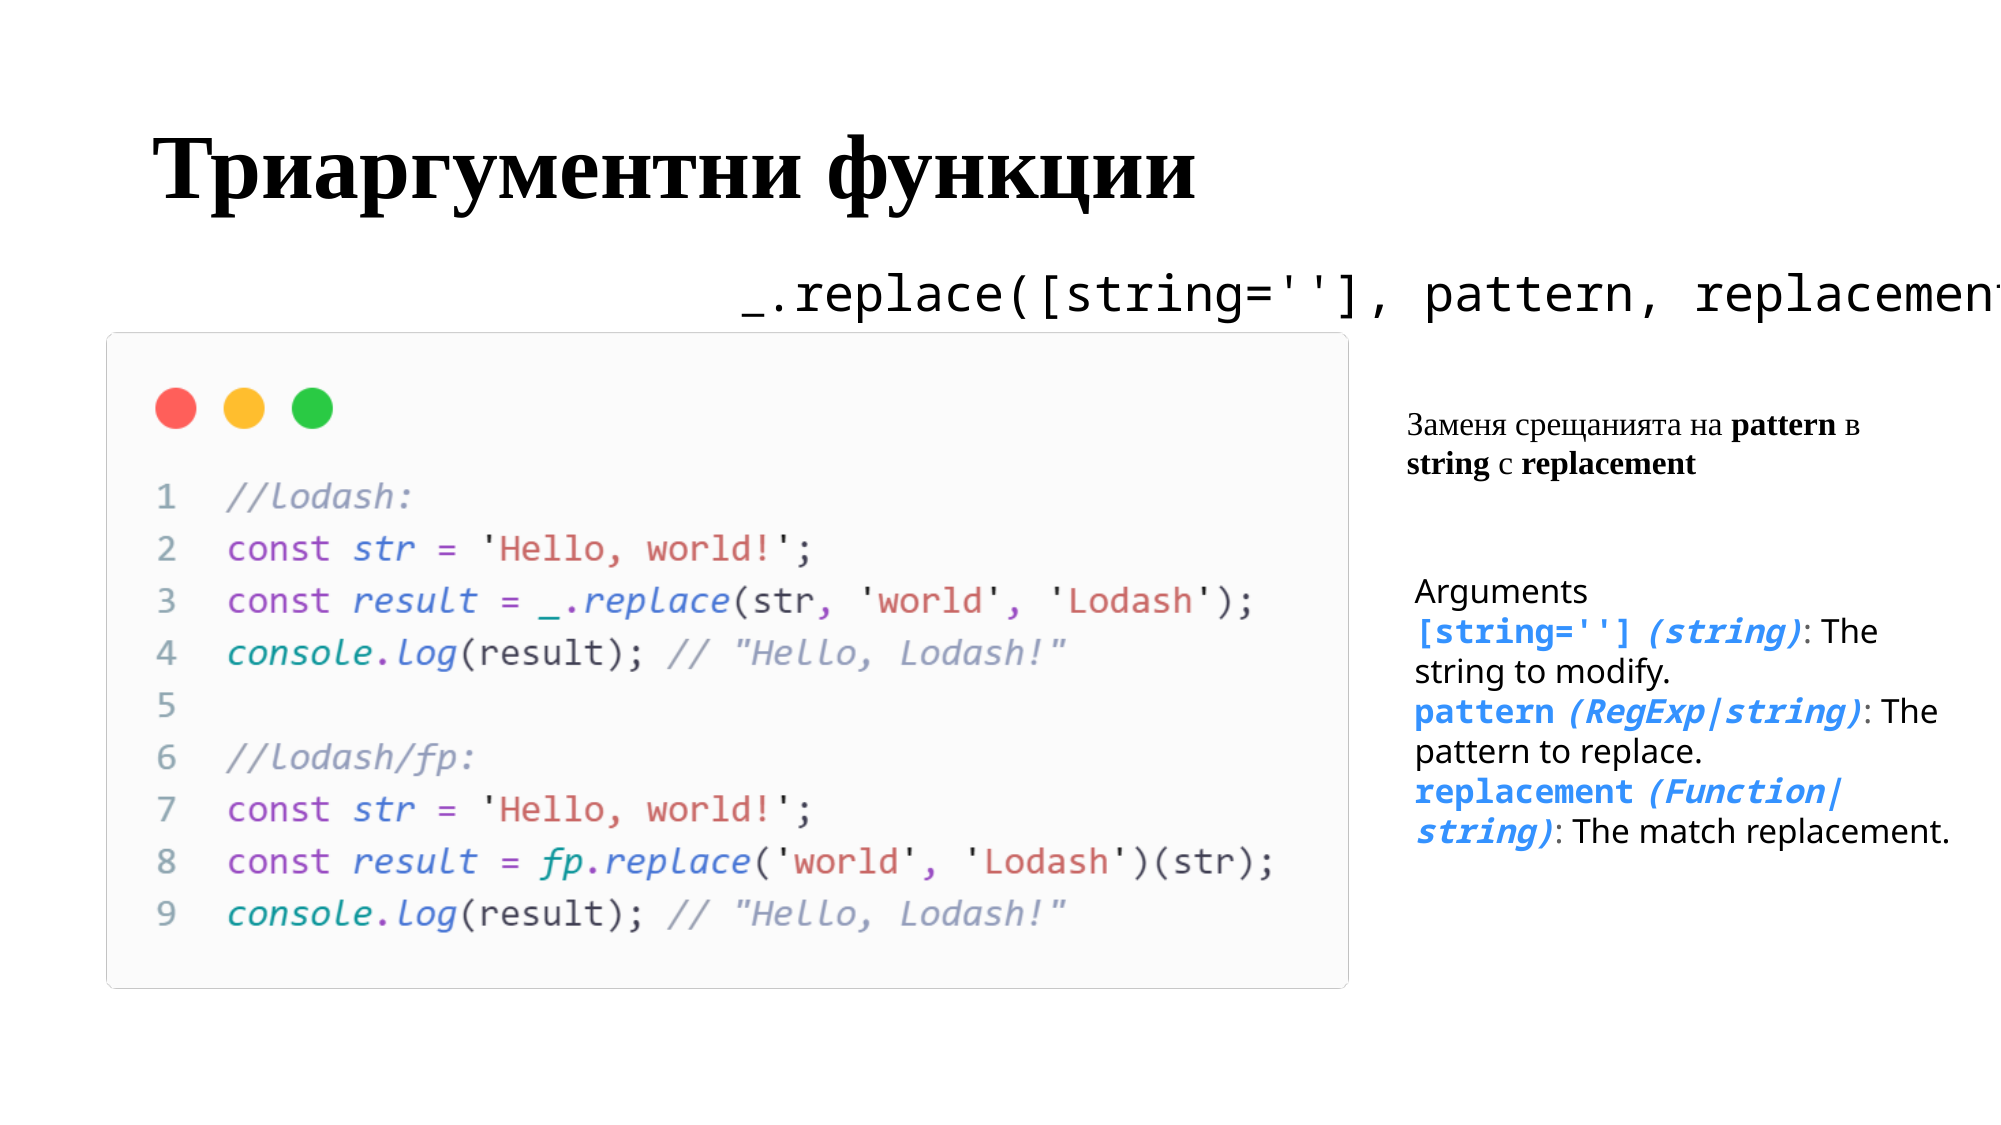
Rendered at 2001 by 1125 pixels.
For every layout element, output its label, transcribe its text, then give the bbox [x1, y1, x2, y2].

text_box _.replace([string=''], pattern, replacement) Заменя срещанията на pattern в string с replacement [1455, 254, 2000, 609]
picture [0, 226, 1455, 1096]
title Триаргументни функции [137, 59, 1863, 254]
text_box Arguments [string=''] (string): The string to modify. pattern (RegExp|string): The pattern to replace. replacement (Function|string): The match replacement. [1455, 563, 1972, 963]
